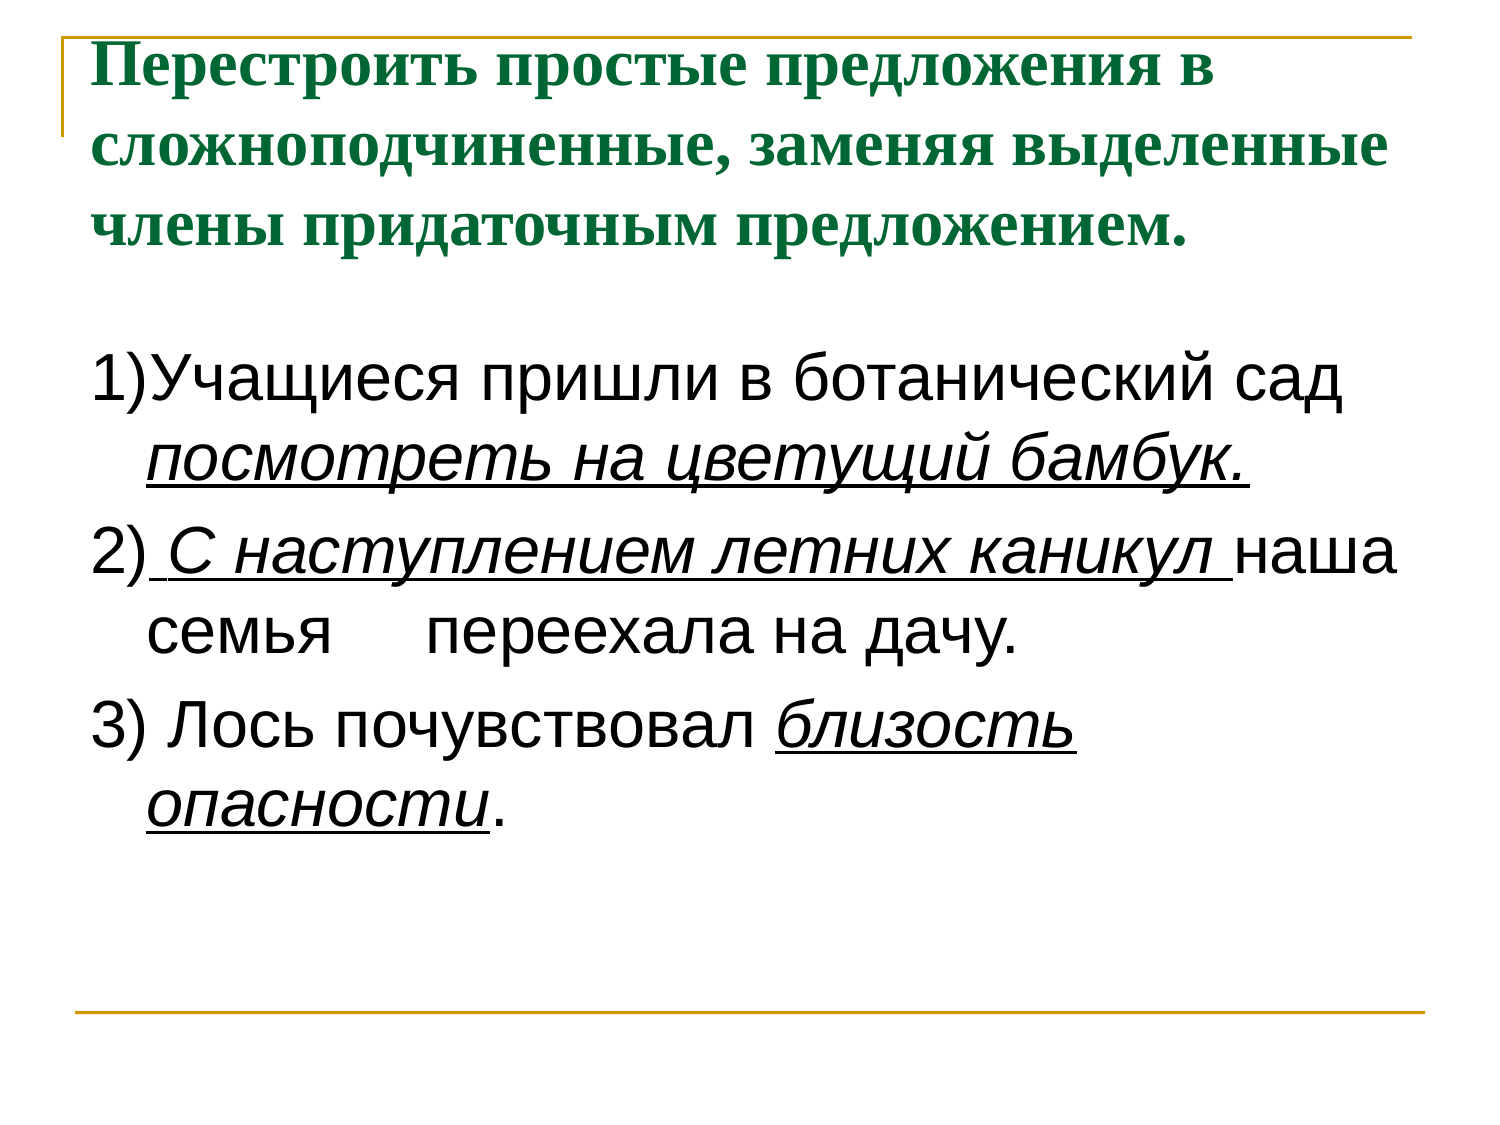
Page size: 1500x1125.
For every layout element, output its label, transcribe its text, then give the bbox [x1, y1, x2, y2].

list 1)Учащиеся пришли в ботанический сад посмотреть на цветущий бамбук. 2) С наступлением летних каникул наша семья переехала на дачу. 3) Лось почувствовал близость опасности. [74, 326, 1426, 1006]
title Перестроить простые предложения в сложноподчиненные, заменяя выделенные члены придаточным предложением. [74, 45, 1426, 233]
